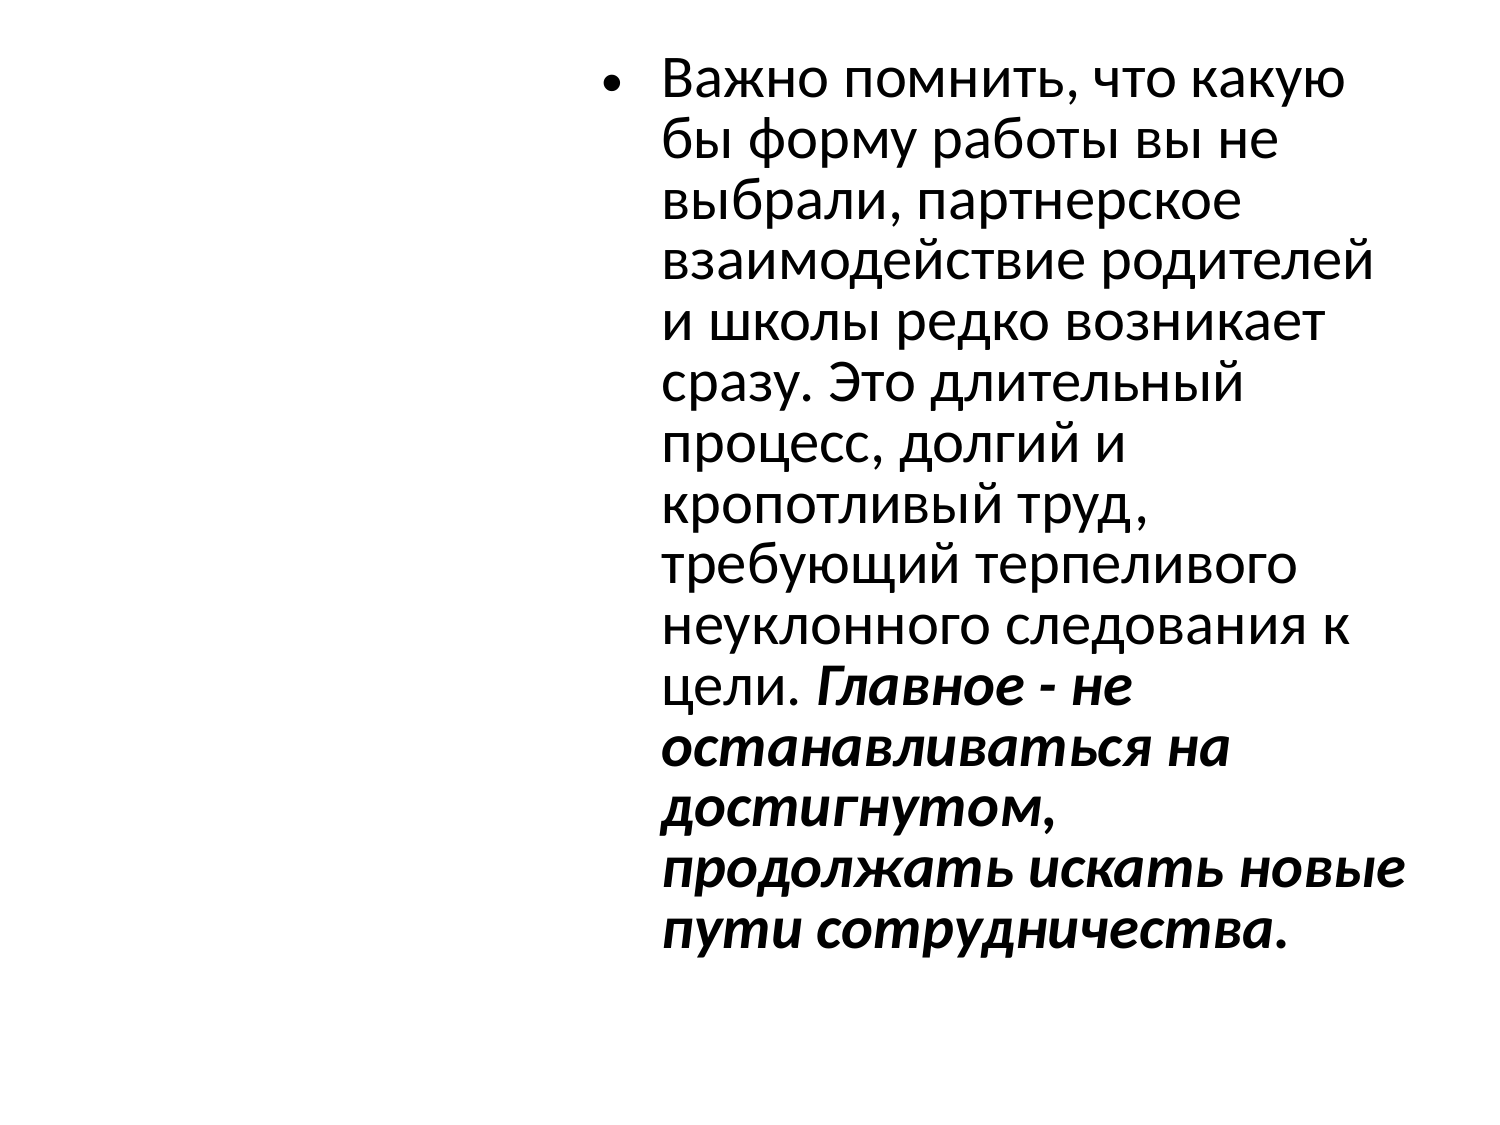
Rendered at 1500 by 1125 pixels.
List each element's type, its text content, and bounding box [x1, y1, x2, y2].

list Важно помнить, что какую бы форму работы вы не выбрали, партнерское взаимодействие родителей и школы редко возникает сразу. Это длительный процесс, долгий и кропотливый труд, требующий терпеливого неуклонного следования к цели. Главное - не останавливаться на достигнутом, продолжать искать новые пути сотрудничества. [586, 44, 1425, 1005]
